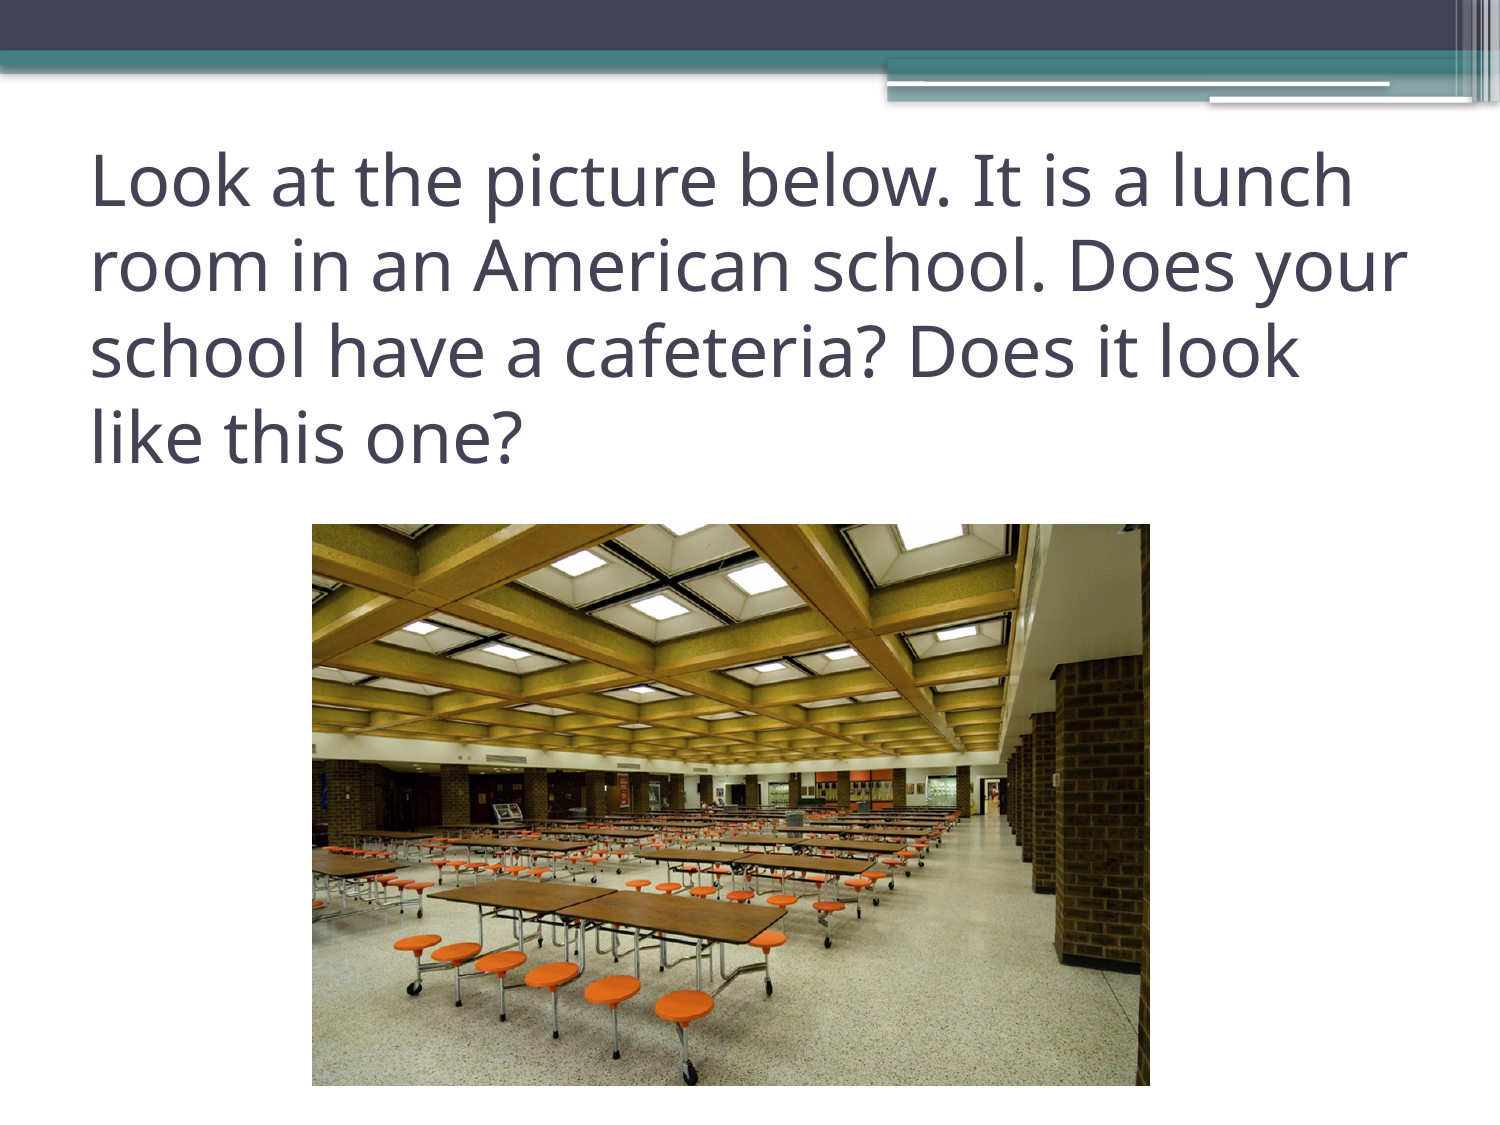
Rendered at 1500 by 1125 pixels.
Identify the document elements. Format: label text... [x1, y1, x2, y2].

title Look at the picture below. It is a lunch room in an American school. Does your school have a cafeteria? Does it look like this one? [75, 125, 1425, 488]
picture [312, 524, 1151, 1086]
